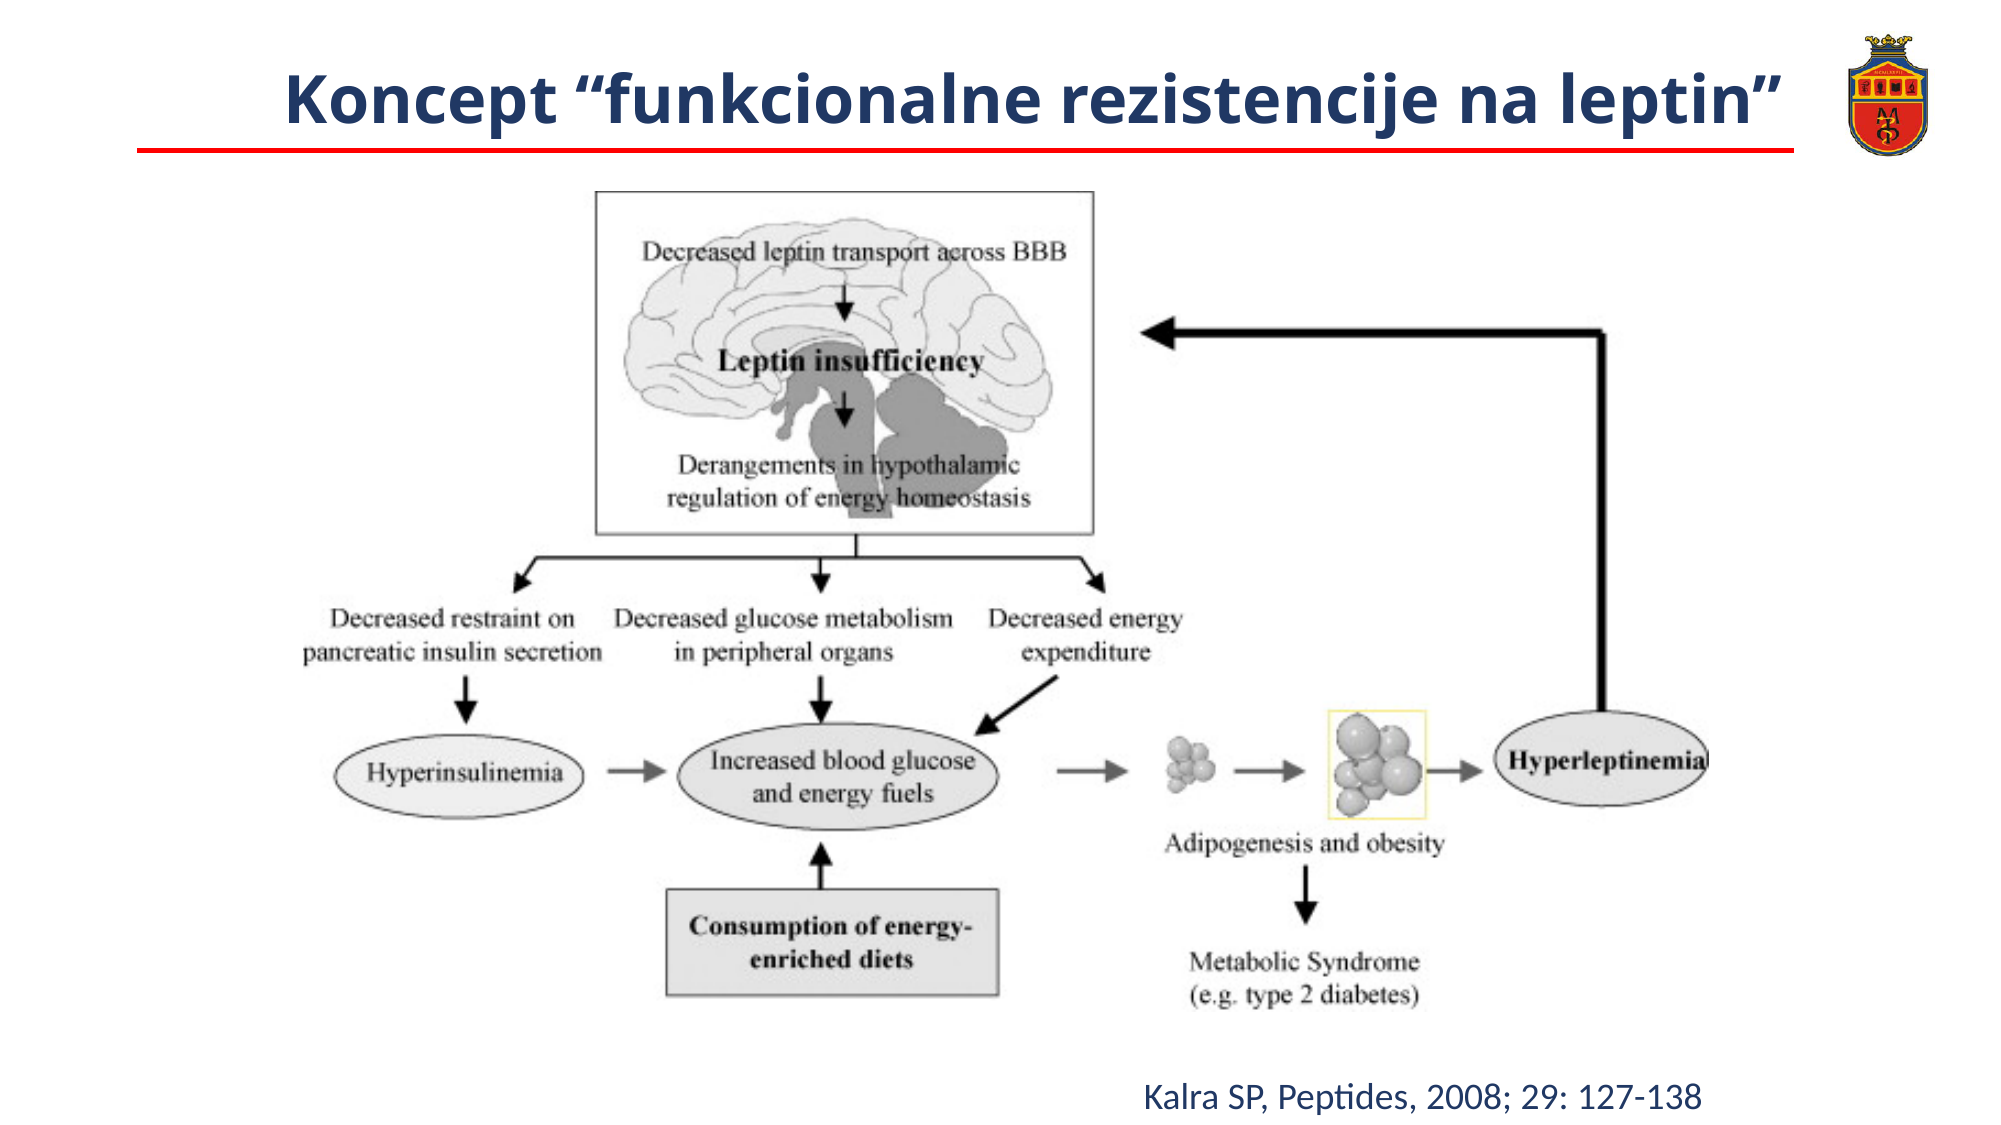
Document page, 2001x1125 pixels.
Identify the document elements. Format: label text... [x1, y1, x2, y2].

picture [303, 191, 1709, 1012]
picture [1794, 16, 1969, 189]
text_box Koncept “funkcionalne rezistencije na leptin” [269, 49, 1794, 145]
text_box Kalra SP, Peptides, 2008; 29: 127-138 [1129, 1064, 1718, 1125]
